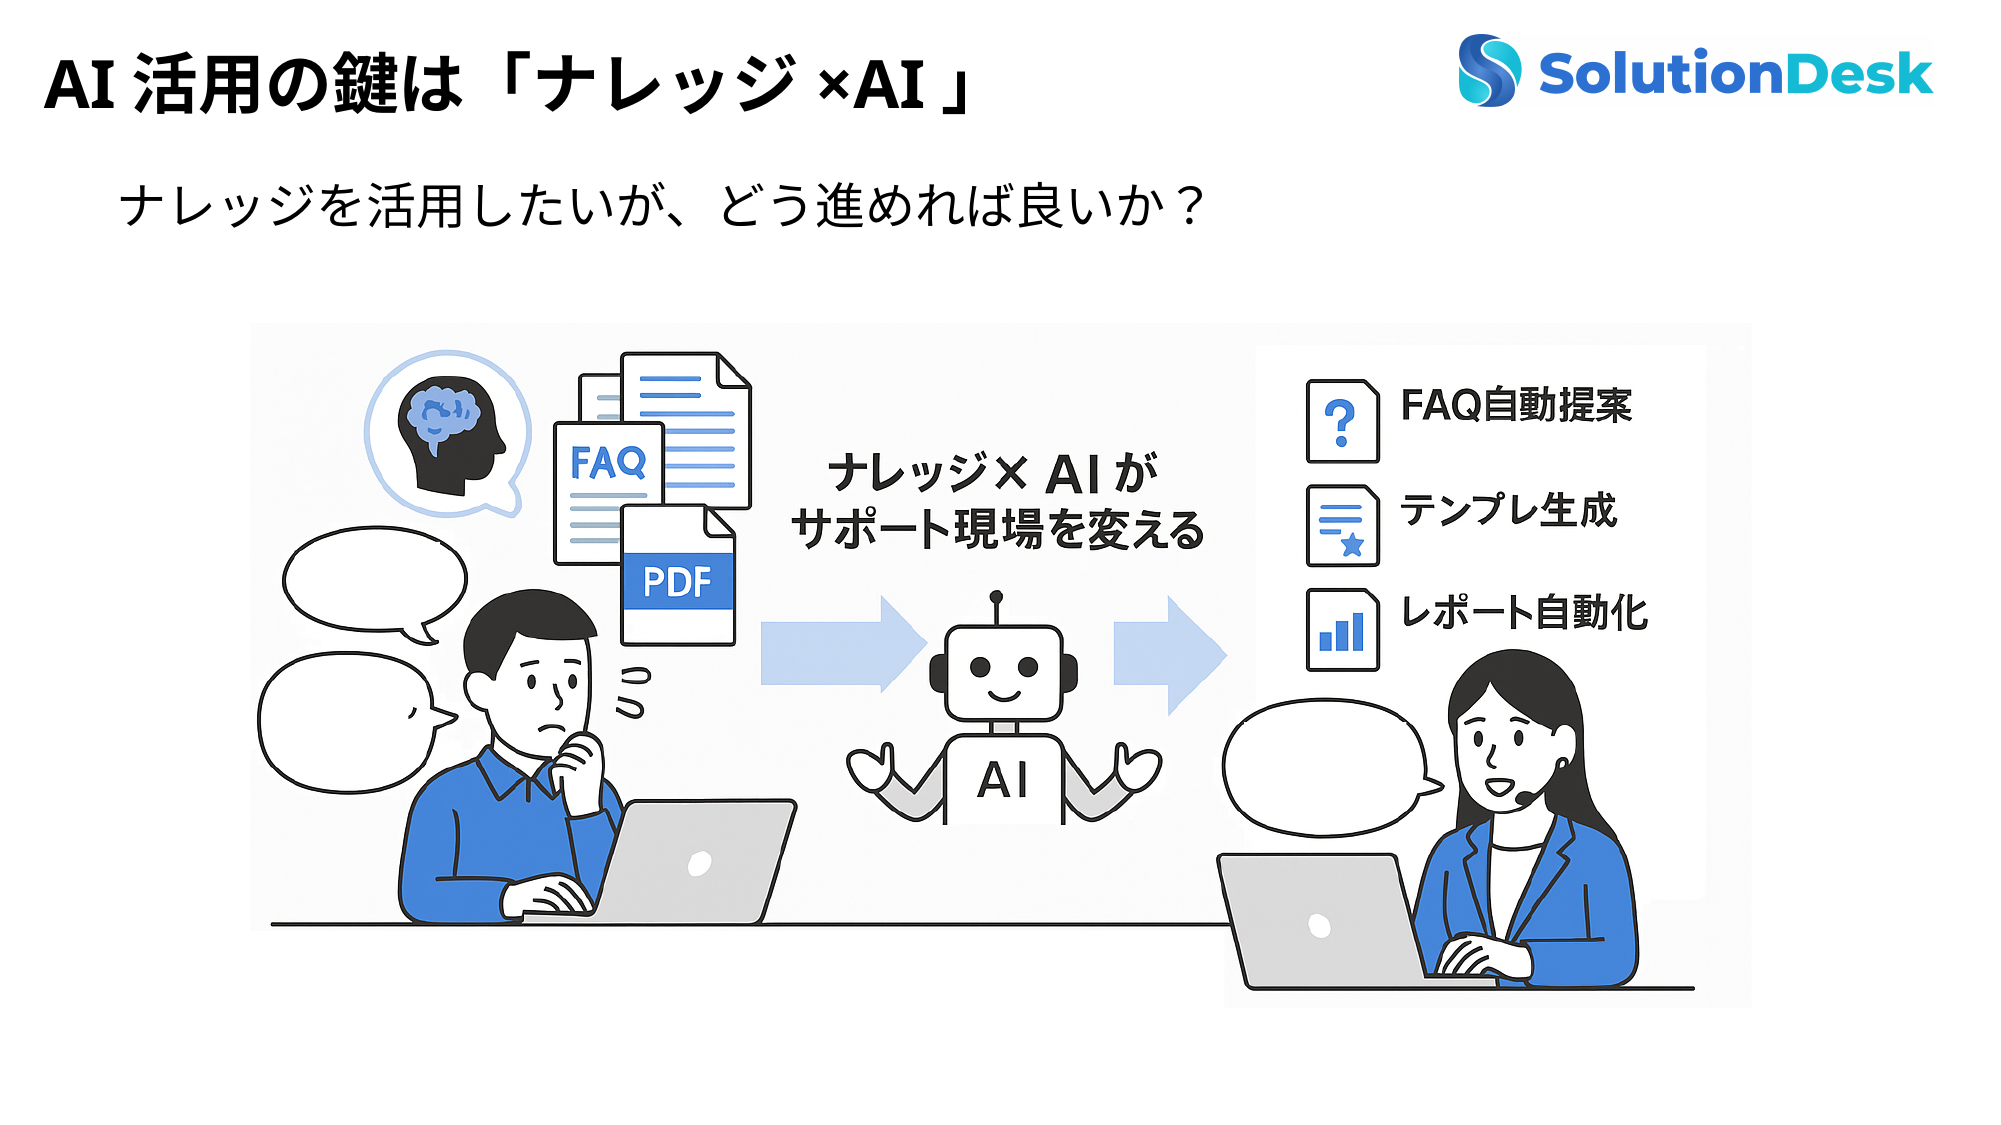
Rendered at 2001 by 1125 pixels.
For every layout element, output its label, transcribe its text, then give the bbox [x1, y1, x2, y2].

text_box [248, 322, 1752, 1035]
text_box ナレッジを活用したいが、どう進めれば良いか？ [101, 167, 1285, 243]
picture [1458, 33, 1935, 108]
text_box AI活用の鍵は「ナレッジ×AI」 [28, 34, 1163, 130]
